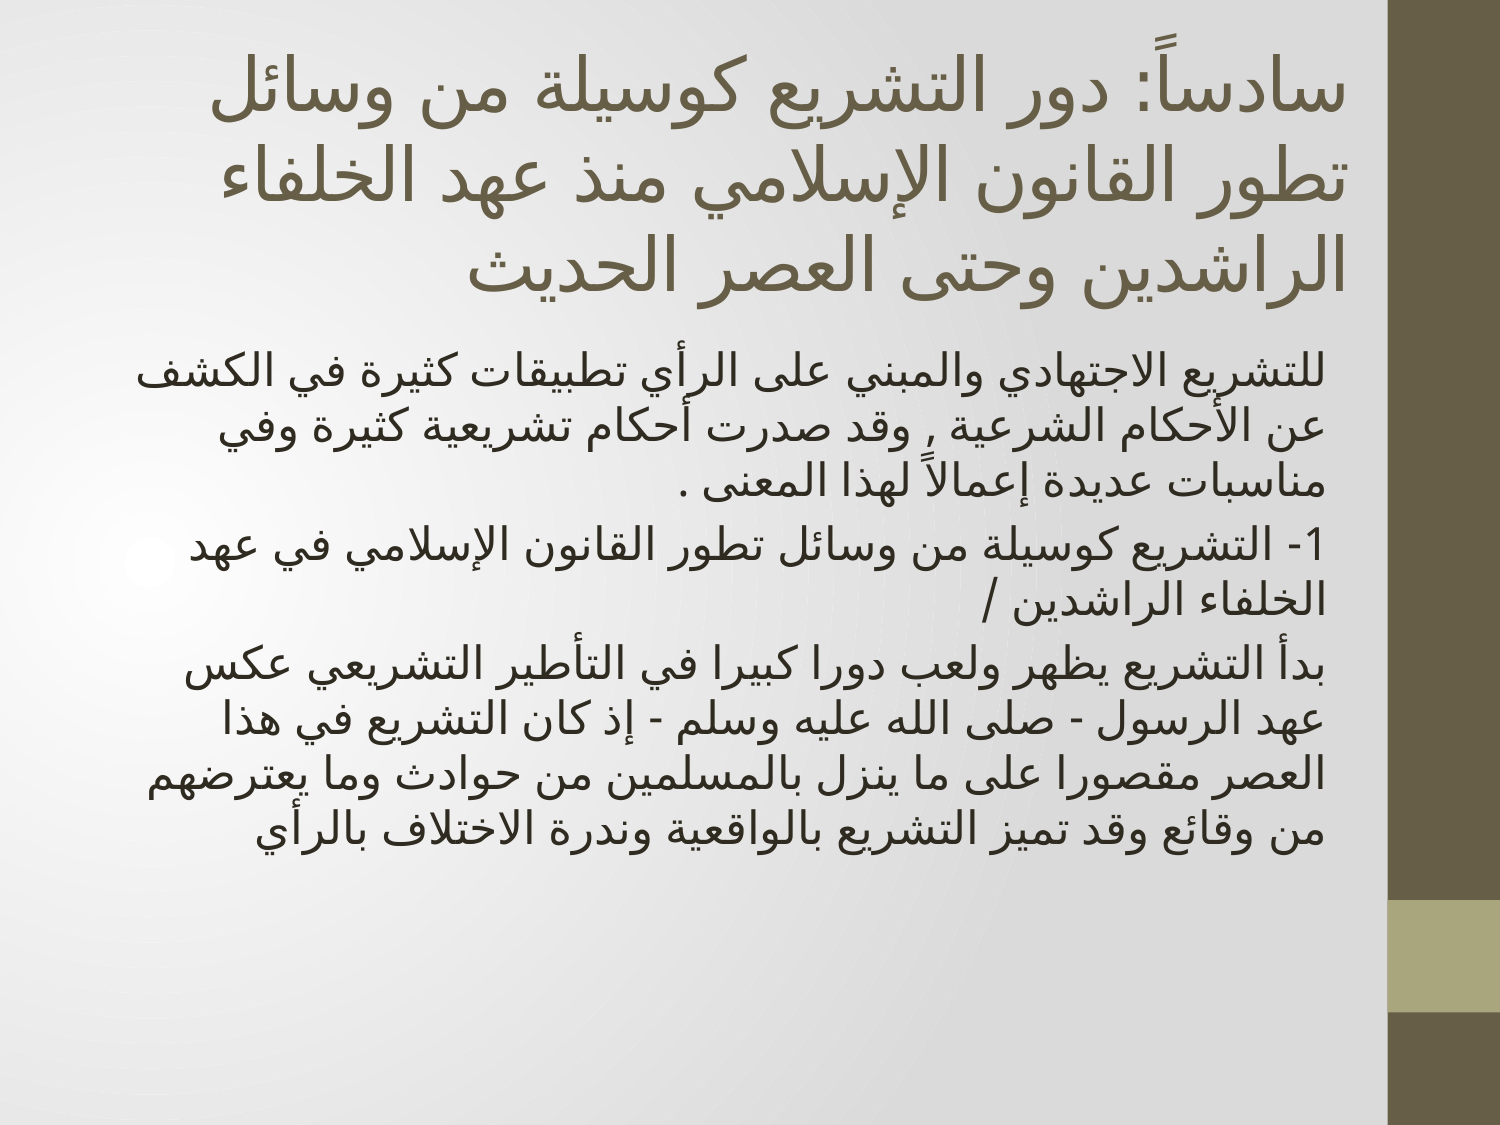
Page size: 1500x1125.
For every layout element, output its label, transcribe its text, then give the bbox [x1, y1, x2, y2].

list للتشريع الاجتهادي والمبني على الرأي تطبيقات كثيرة في الكشف عن الأحكام الشرعية , وقد صدرت أحكام تشريعية كثيرة وفي مناسبات عديدة إعمالاً لهذا المعنى . 1- التشريع كوسيلة من وسائل تطور القانون الإسلامي في عهد الخلفاء الراشدين / بدأ التشريع يظهر ولعب دورا كبيرا في التأطير التشريعي عكس عهد الرسول - صلى الله عليه وسلم - إذ كان التشريع في هذا العصر مقصورا على ما ينزل بالمسلمين من حوادث وما يعترضهم من وقائع وقد تميز التشريع بالواقعية وندرة الاختلاف بالرأي [112, 333, 1363, 1121]
title سادساً: دور التشريع كوسيلة من وسائل تطور القانون الإسلامي منذ عهد الخلفاء الراشدين وحتى العصر الحديث [115, 78, 1366, 266]
